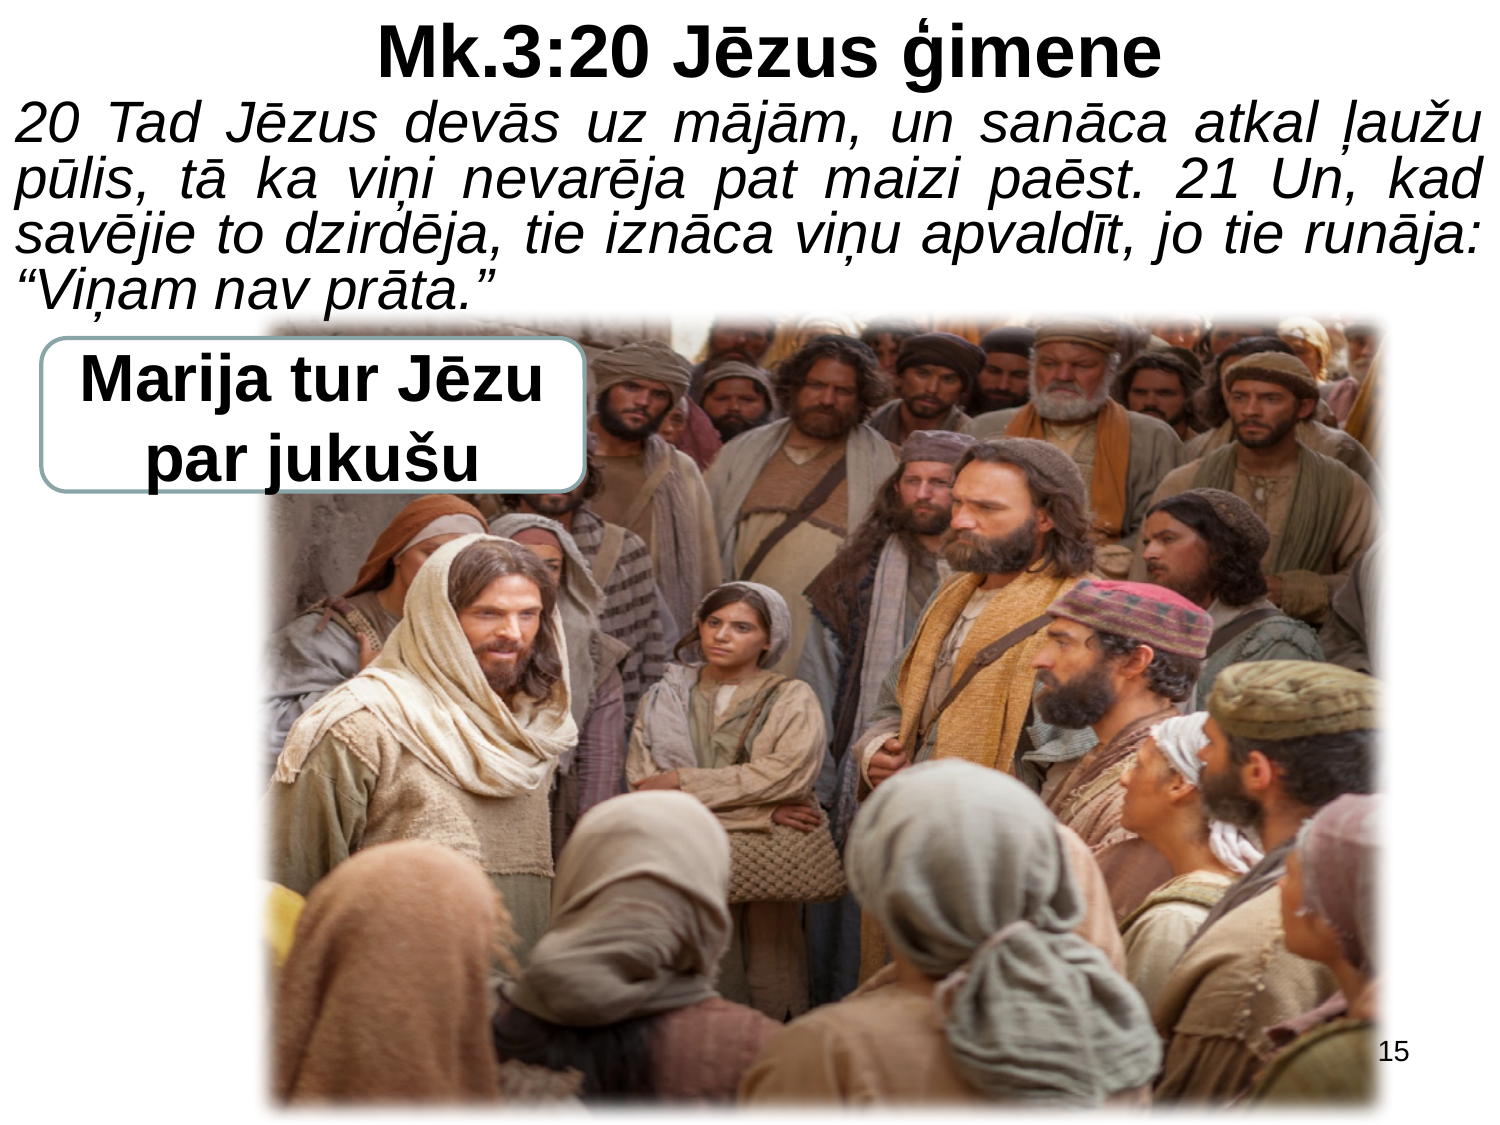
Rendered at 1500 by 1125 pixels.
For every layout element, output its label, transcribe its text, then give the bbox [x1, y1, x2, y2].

picture [253, 309, 1394, 1125]
slide_number 15 [1399, 1024, 1426, 1103]
text_box Marija tur Jēzu par jukušu [39, 335, 248, 494]
text_box 20 Tad Jēzus devās uz mājām, un sanāca atkal ļaužu pūlis, tā ka viņi nevarēja pat maizi paēst. 21 Un, kad savējie to dzirdēja, tie iznāca viņu apvaldīt, jo tie runāja: “Viņam nav prāta.” [0, 89, 1500, 268]
title Mk.3:20 Jēzus ģimene [40, 0, 1500, 89]
